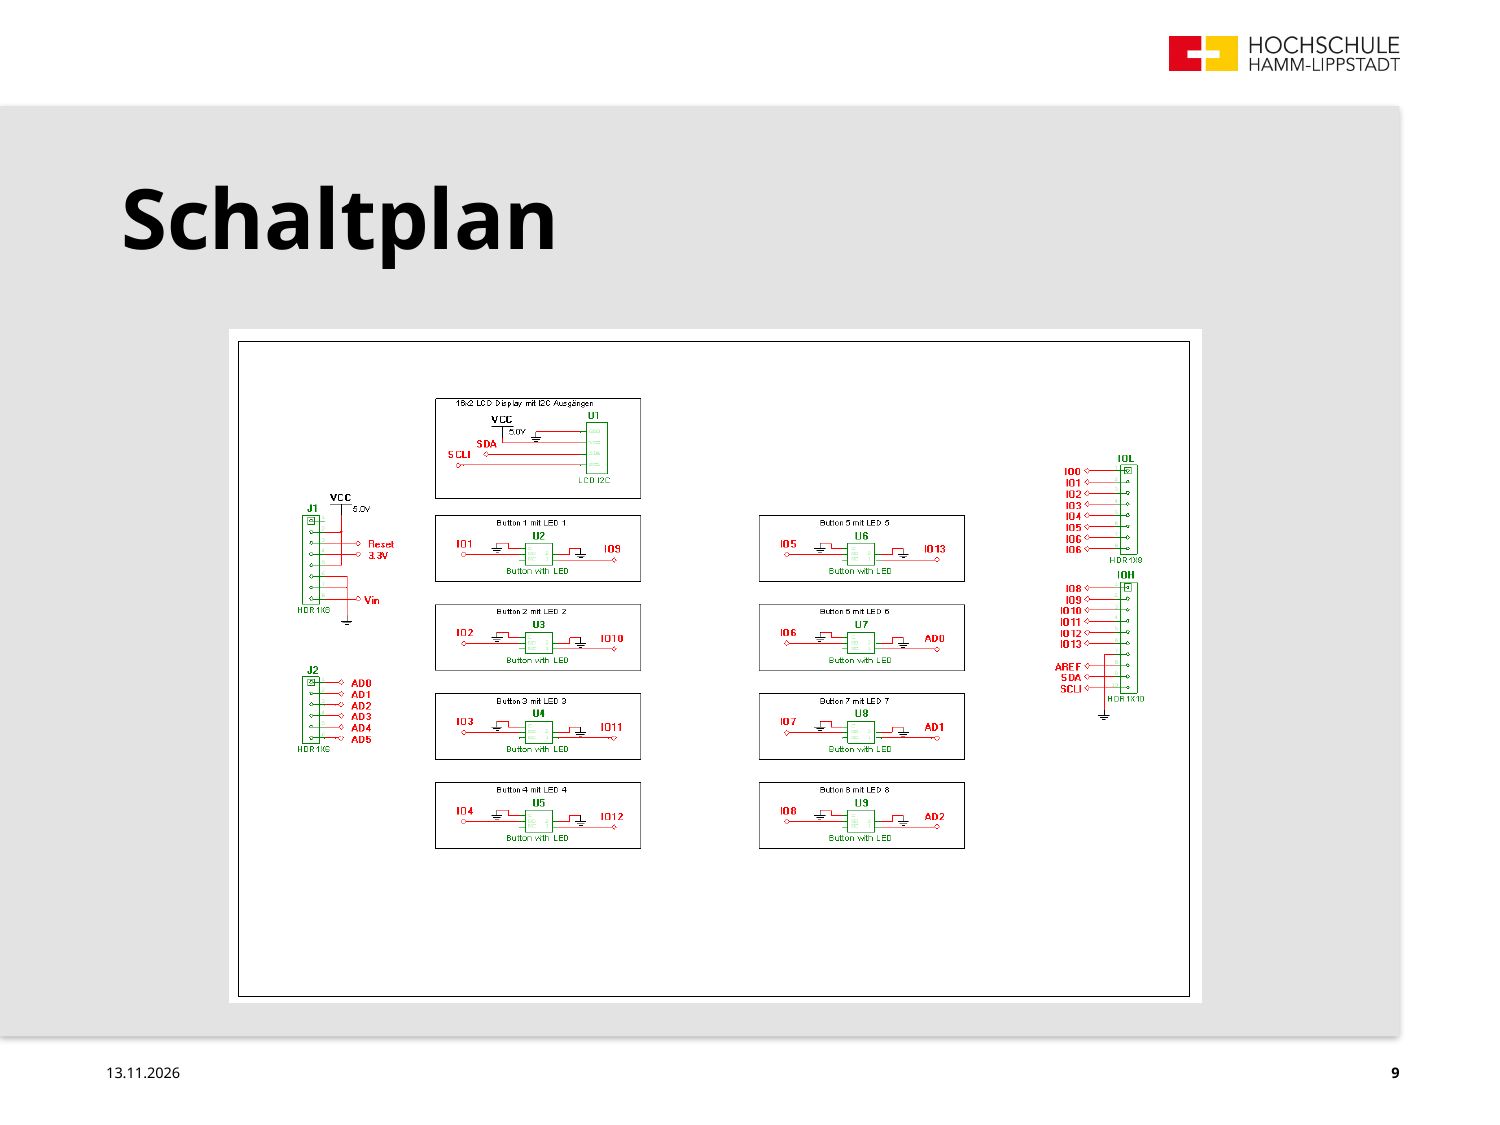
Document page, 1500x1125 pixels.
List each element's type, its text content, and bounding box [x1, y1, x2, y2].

picture [229, 329, 1202, 1003]
slide_number 9 [1049, 1065, 1400, 1084]
picture [1169, 36, 1400, 71]
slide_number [106, 1065, 457, 1084]
title Schaltplan [106, 122, 1366, 310]
